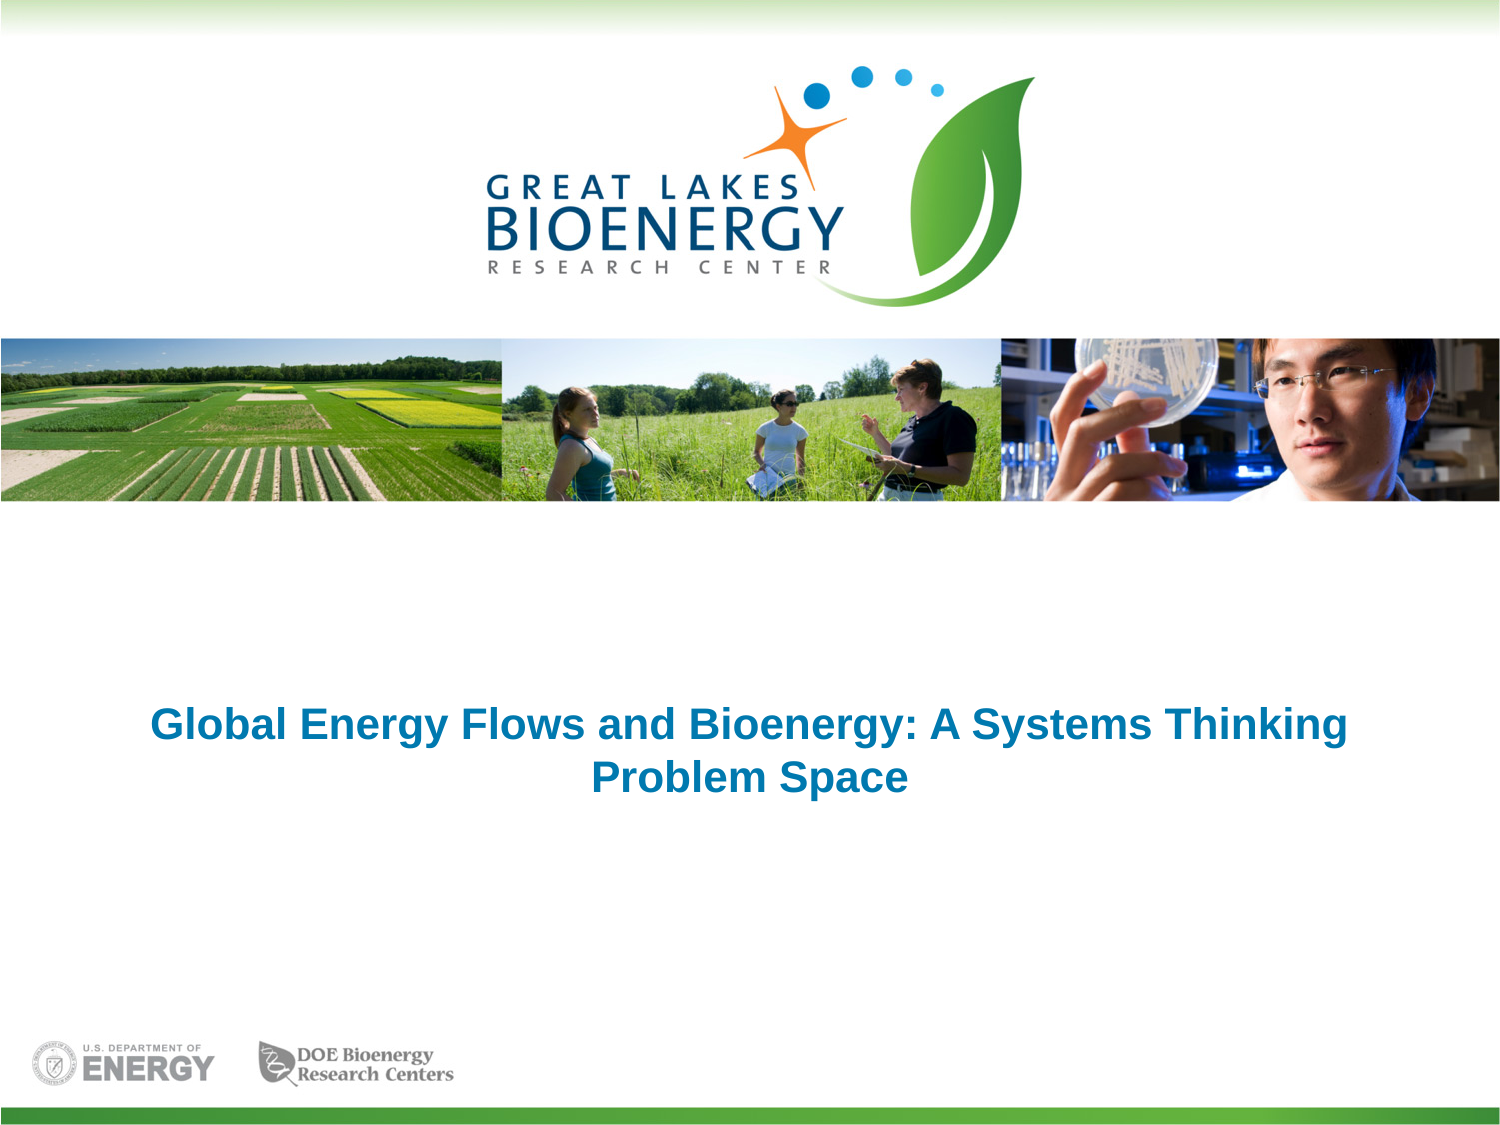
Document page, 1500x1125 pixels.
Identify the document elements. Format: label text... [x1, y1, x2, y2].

title Global Energy Flows and Bioenergy: A Systems Thinking Problem Space [112, 687, 1388, 892]
picture [0, 0, 1500, 1125]
